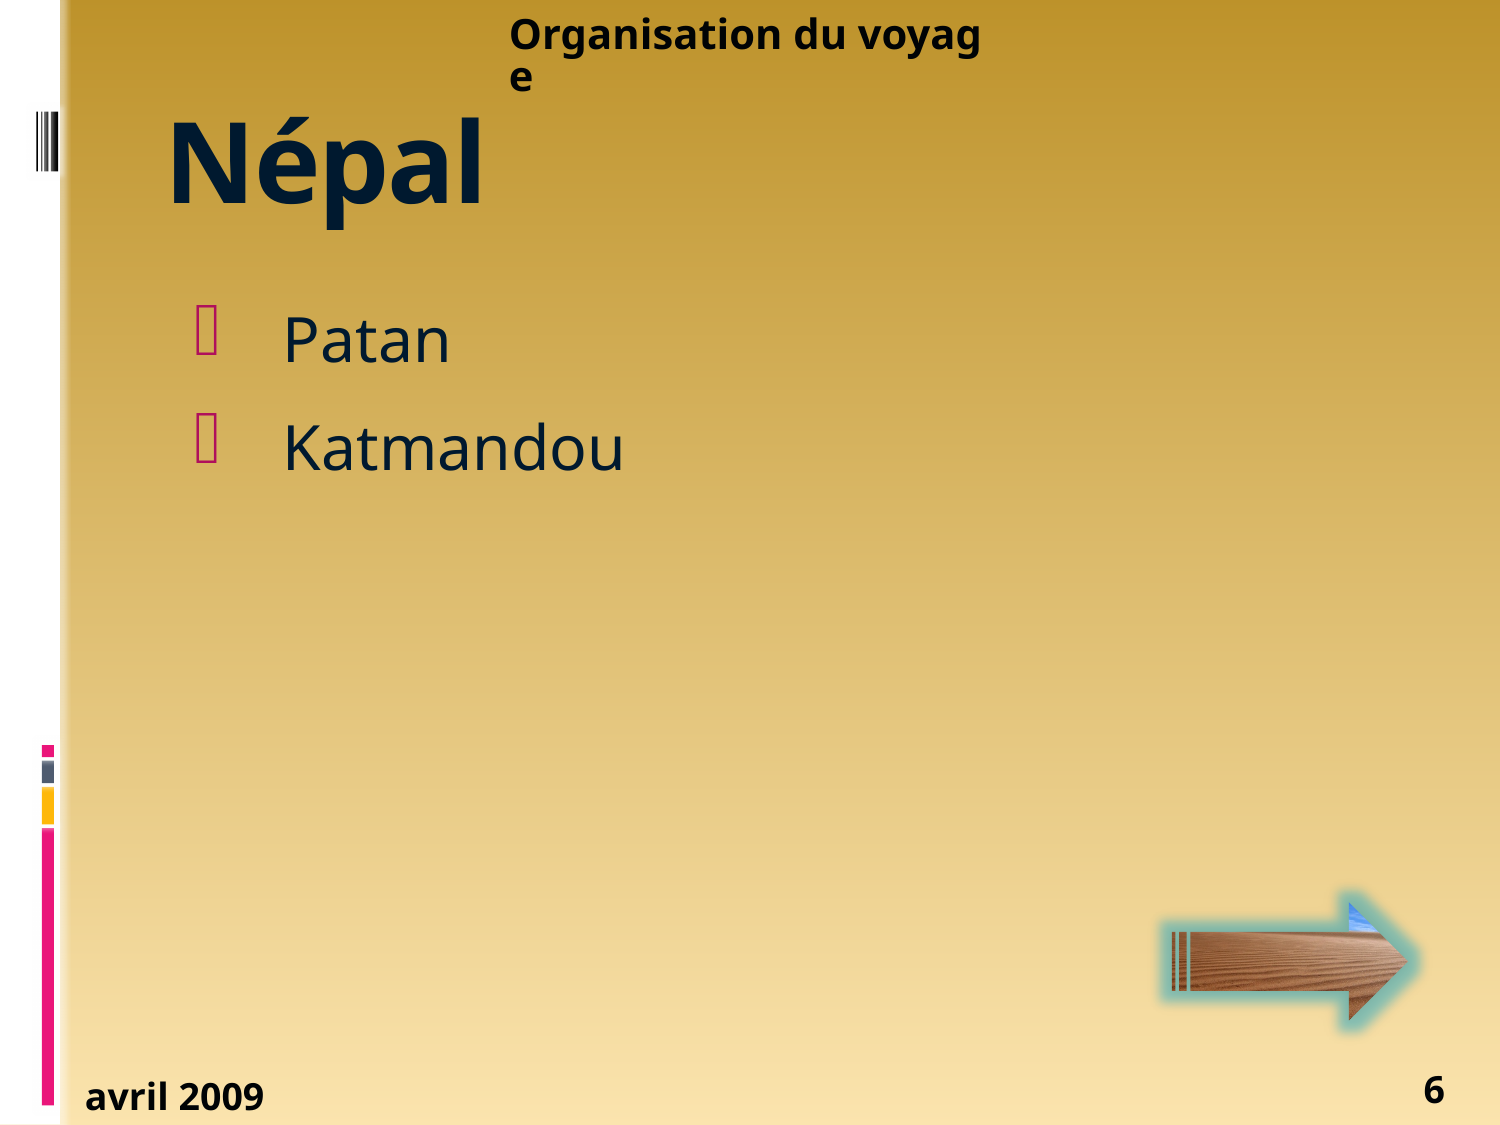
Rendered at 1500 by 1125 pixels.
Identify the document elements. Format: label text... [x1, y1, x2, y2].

title Népal [150, 83, 1425, 234]
list Patan Katmandou [150, 292, 1425, 1043]
slide_number avril 2009 [70, 1065, 340, 1125]
footer Organisation du voyage [494, 0, 1006, 73]
slide_number 6 [1408, 1055, 1500, 1125]
